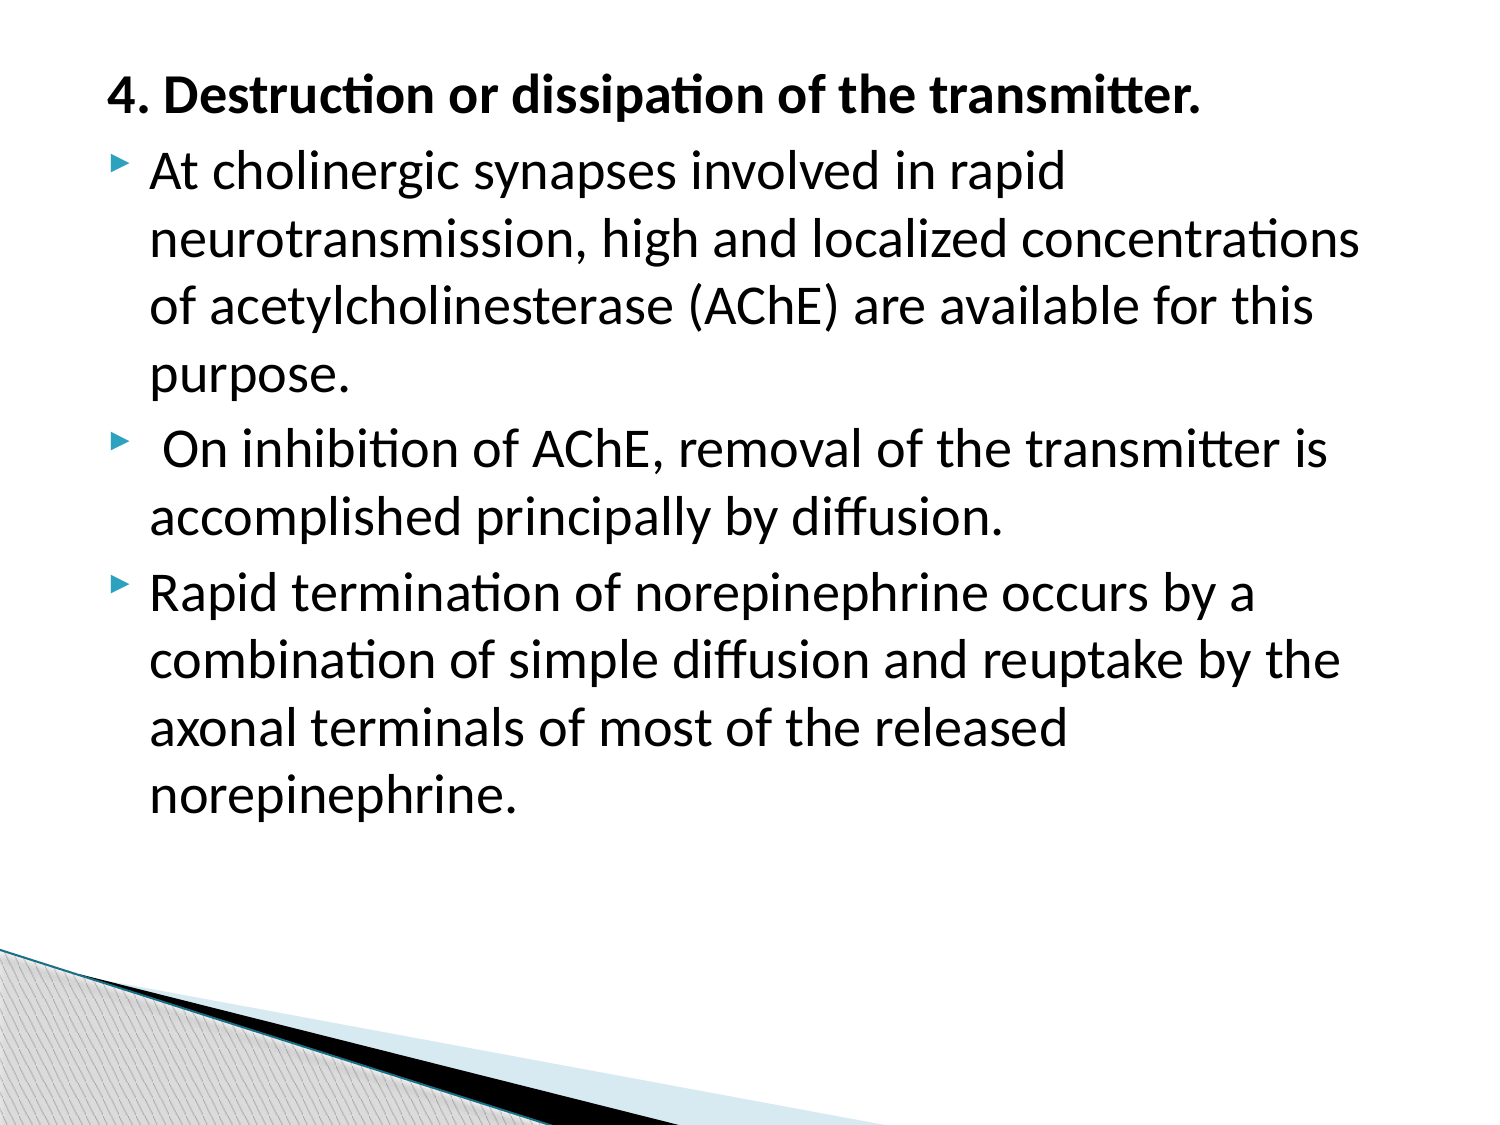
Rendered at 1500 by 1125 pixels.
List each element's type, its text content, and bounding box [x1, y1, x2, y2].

list 4. Destruction or dissipation of the transmitter. At cholinergic synapses involved in rapid neurotransmission, high and localized concentrations of acetylcholinesterase (AChE) are available for this purpose. On inhibition of AChE, removal of the transmitter is accomplished principally by diffusion. Rapid termination of norepinephrine occurs by a combination of simple diffusion and reuptake by the axonal terminals of most of the released norepinephrine. [75, 50, 1425, 986]
